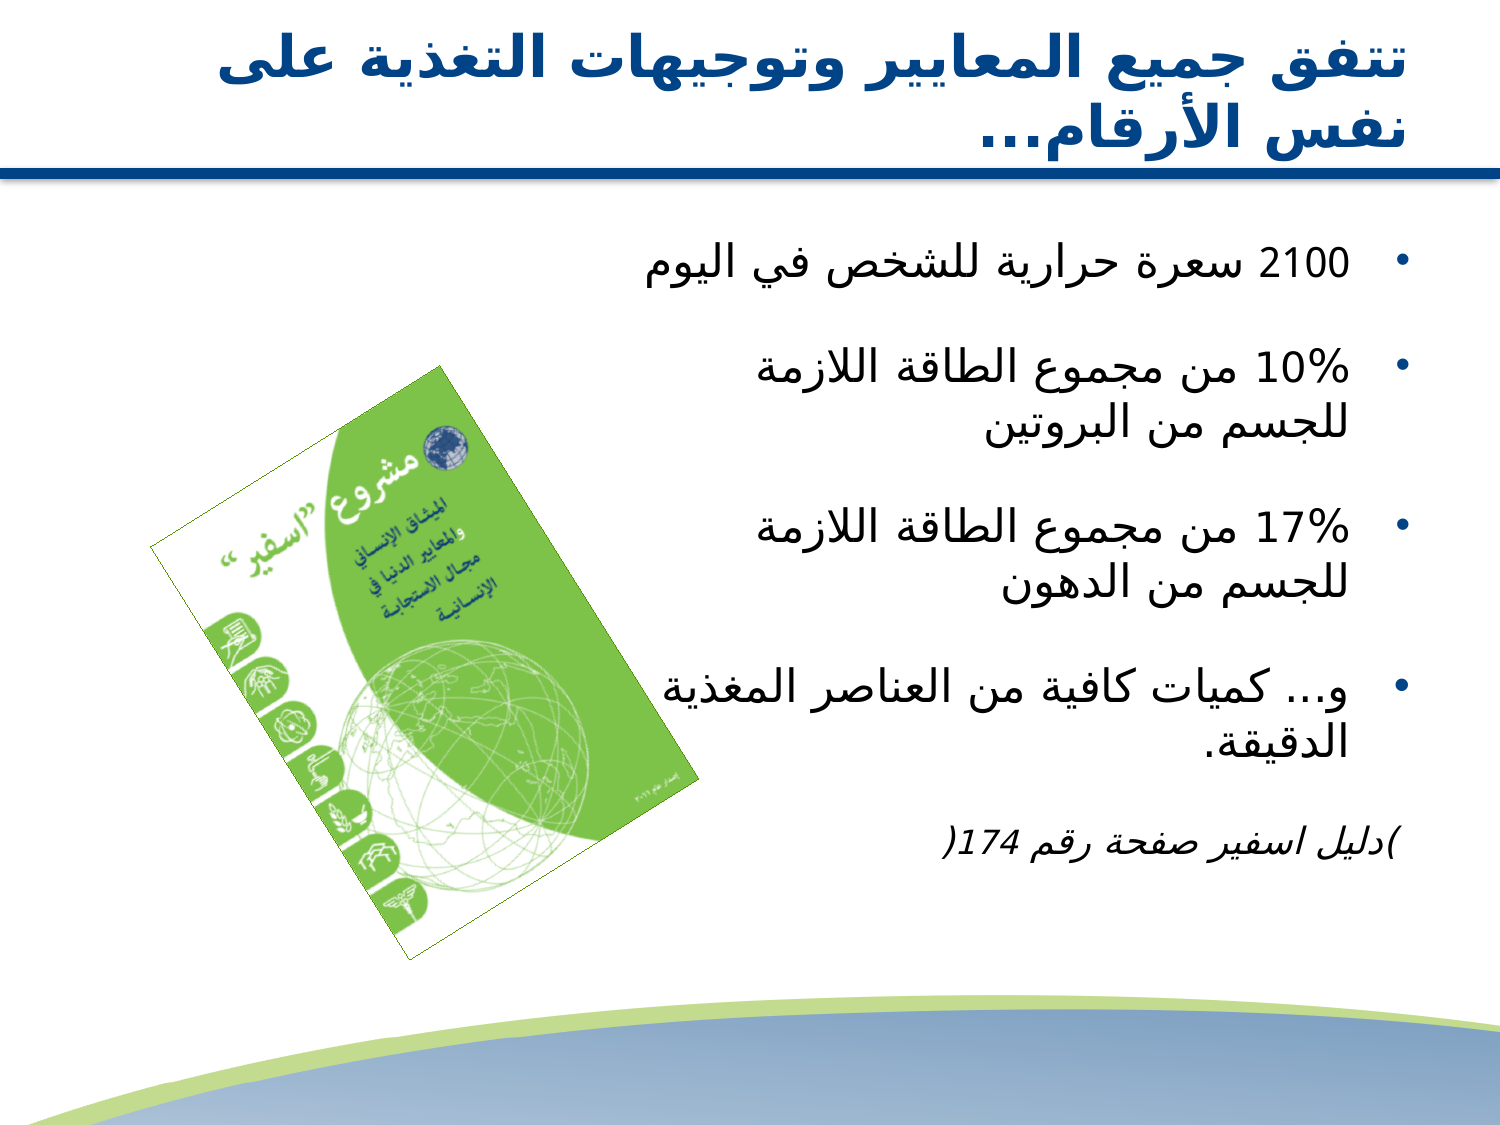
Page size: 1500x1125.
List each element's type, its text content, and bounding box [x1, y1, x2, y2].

title تتفق جميع المعايير وتوجيهات التغذية على نفس الأرقام... [75, 0, 1425, 178]
picture [152, 367, 698, 959]
picture [0, 993, 1500, 1125]
list 2100 سعرة حرارية للشخص في اليوم 10% من مجموع الطاقة اللازمة للجسم من البروتين 17% من مجموع الطاقة اللازمة للجسم من الدهون و... كميات كافية من العناصر المغذية الدقيقة. )دليل اسفير صفحة رقم 174( [602, 224, 1425, 771]
